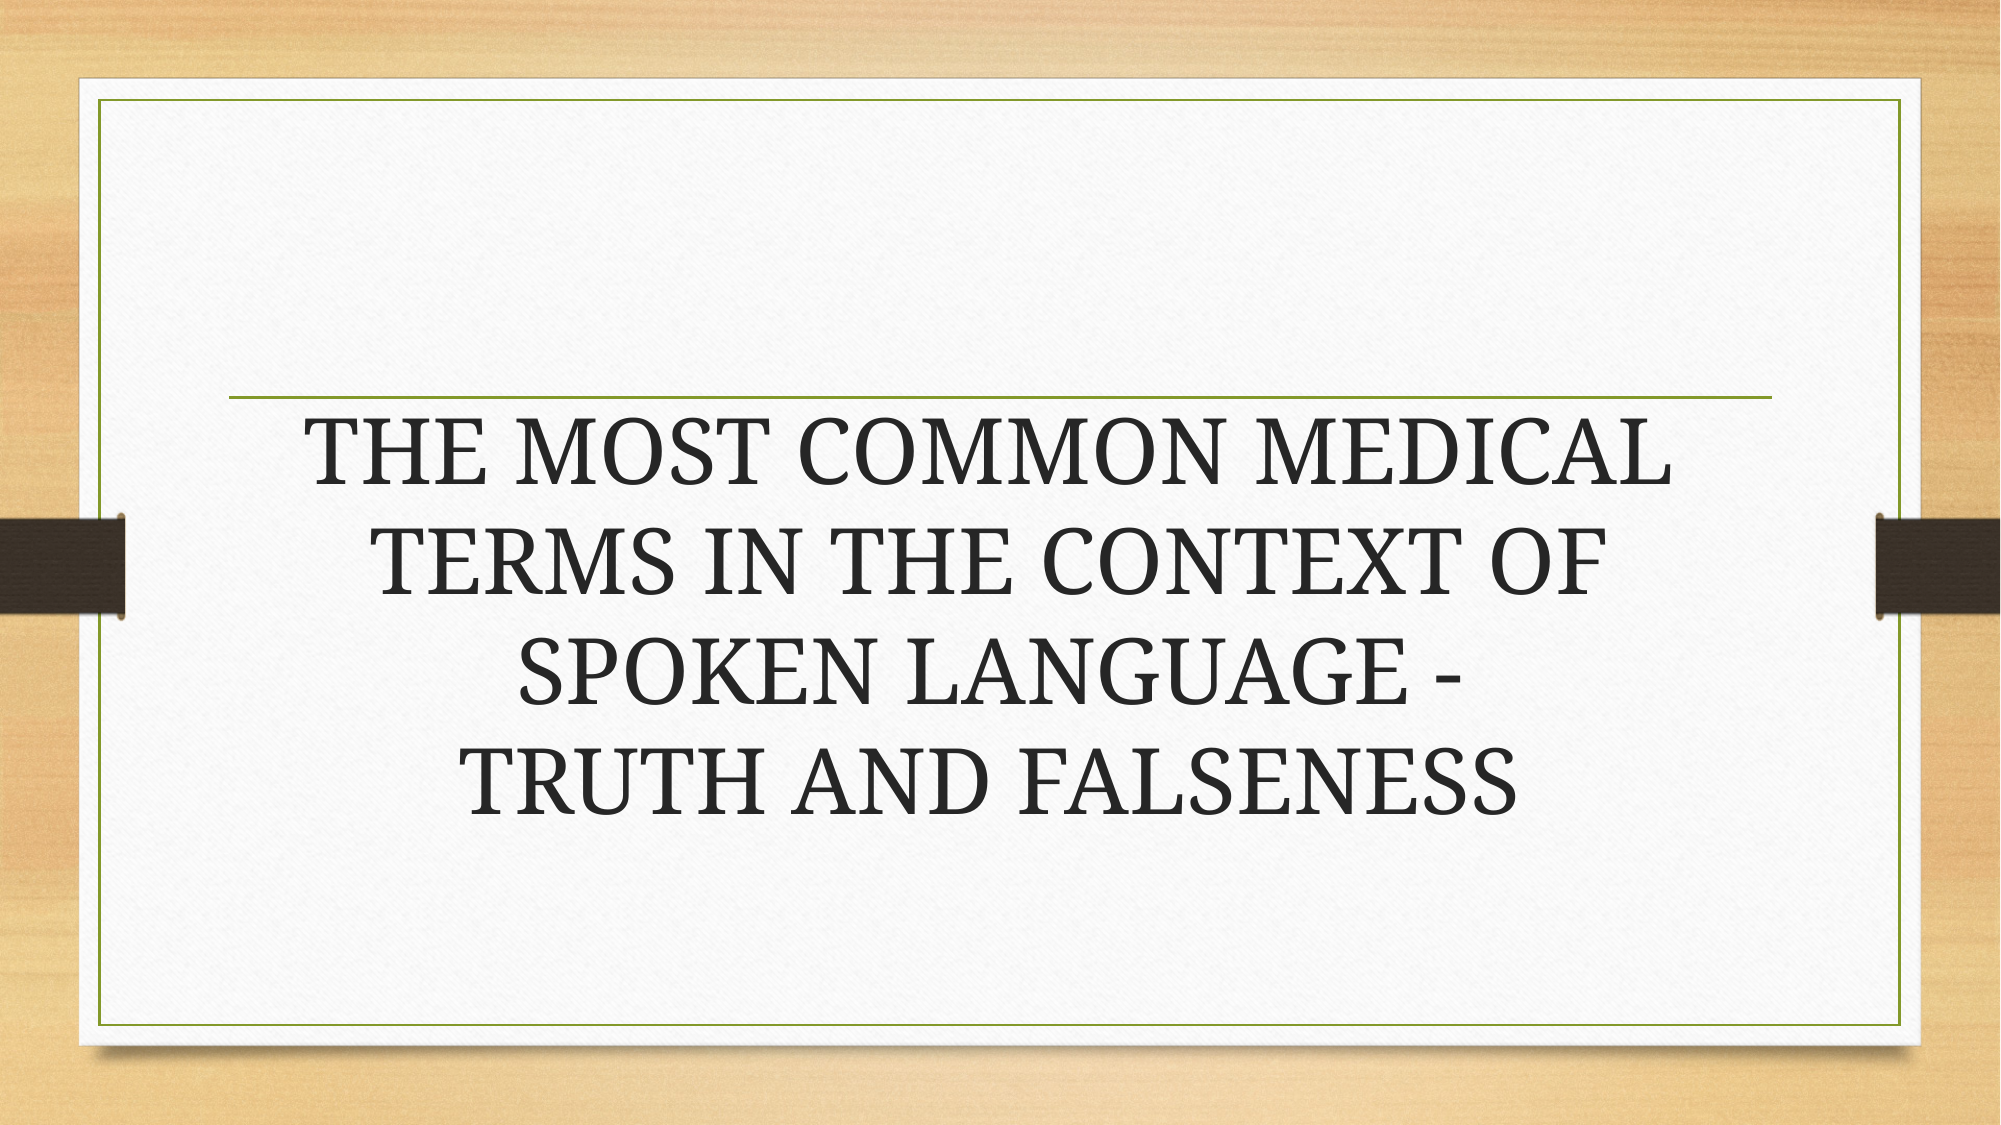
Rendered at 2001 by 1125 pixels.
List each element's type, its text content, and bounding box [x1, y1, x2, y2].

title THE MOST COMMON MEDICAL TERMS IN THE CONTEXT OF SPOKEN LANGUAGE - TRUTH AND FALSENESS [202, 268, 1778, 957]
picture [0, 0, 2001, 1125]
